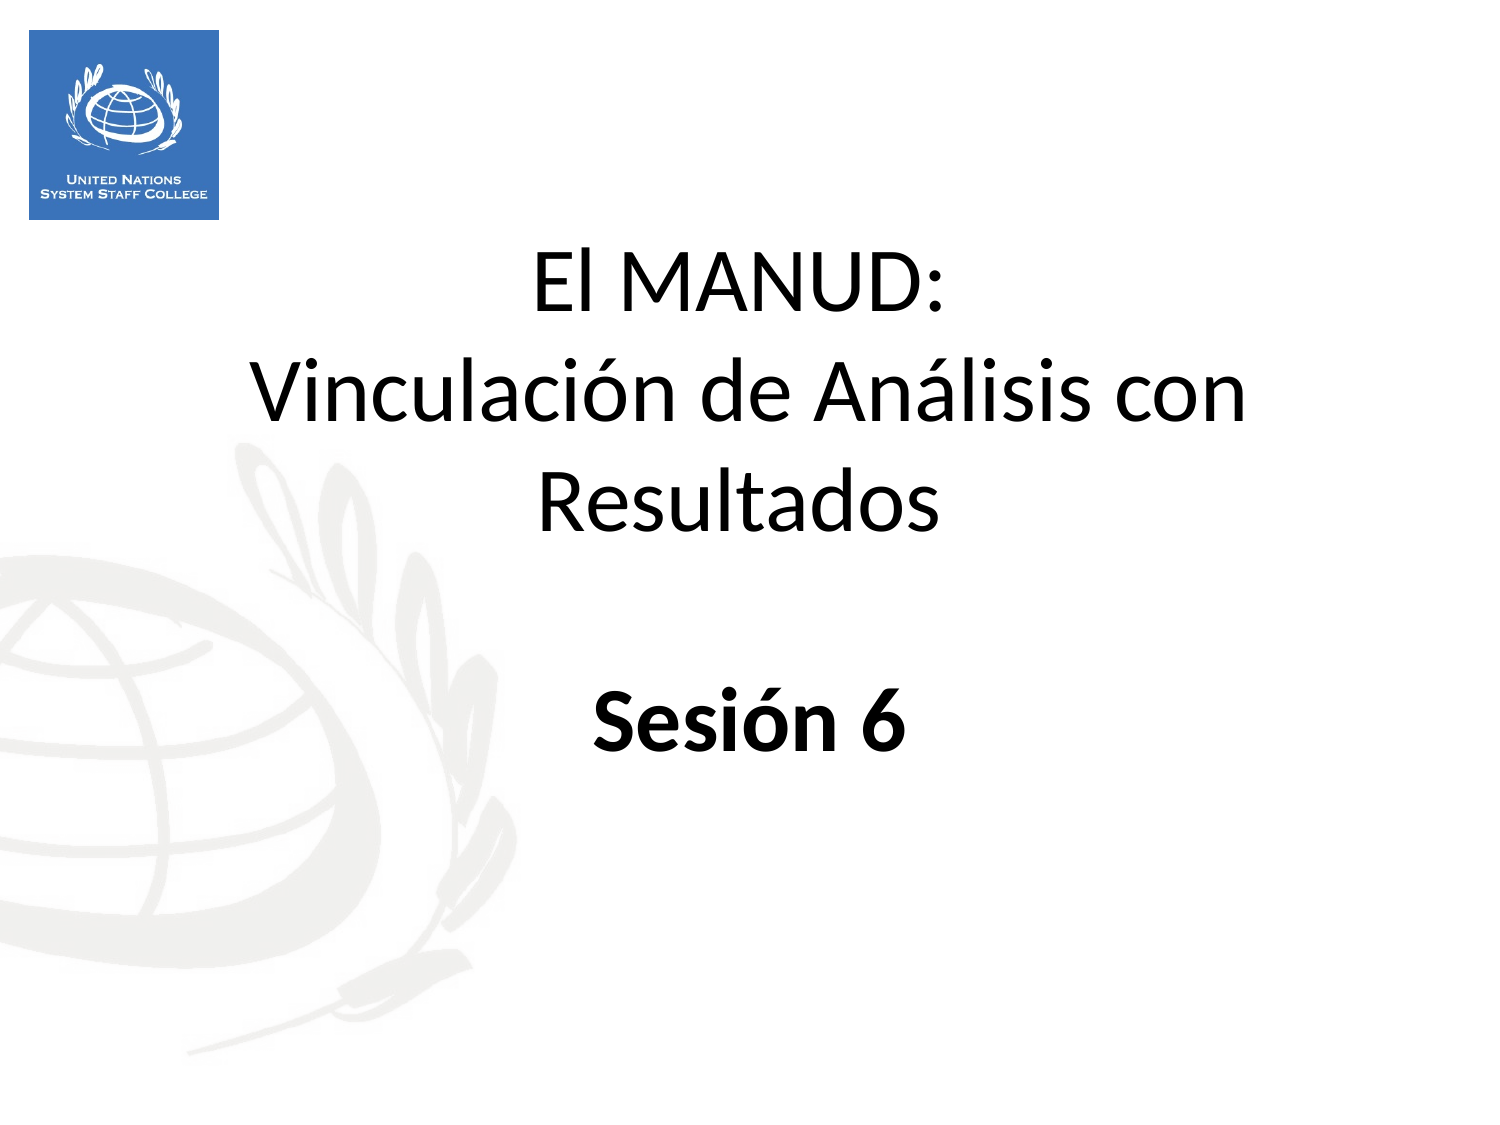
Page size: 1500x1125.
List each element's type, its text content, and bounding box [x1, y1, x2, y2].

picture [29, 30, 219, 220]
text_box El MANUD: Vinculación de Análisis con Resultados Sesión 6 [112, 212, 1388, 894]
